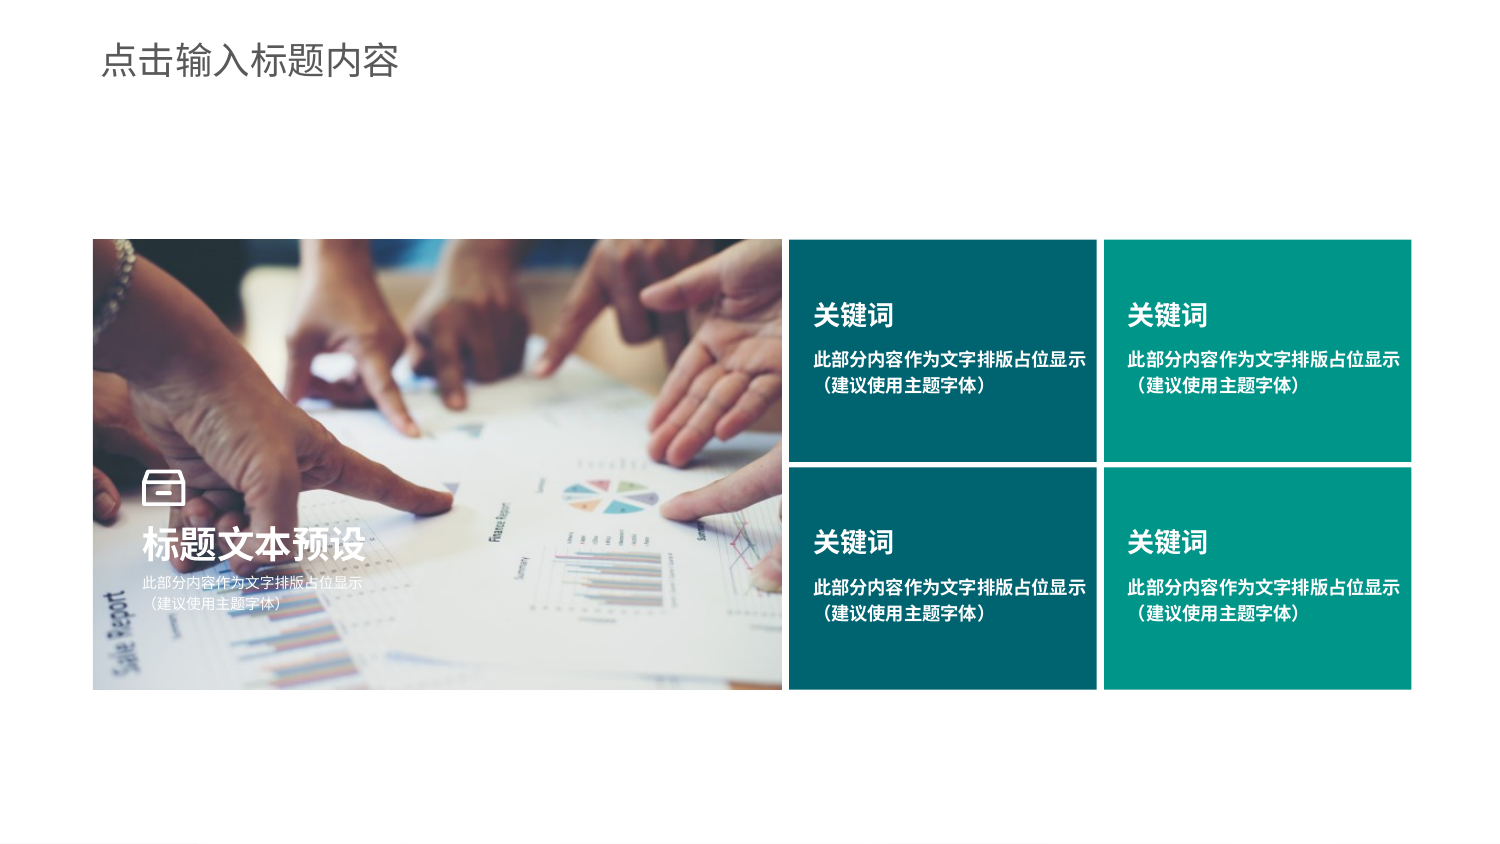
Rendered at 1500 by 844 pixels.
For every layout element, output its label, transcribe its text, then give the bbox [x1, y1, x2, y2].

text_box [91, 238, 784, 692]
text_box 点击输入标题内容 [100, 28, 450, 91]
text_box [789, 239, 1412, 690]
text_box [141, 469, 733, 614]
